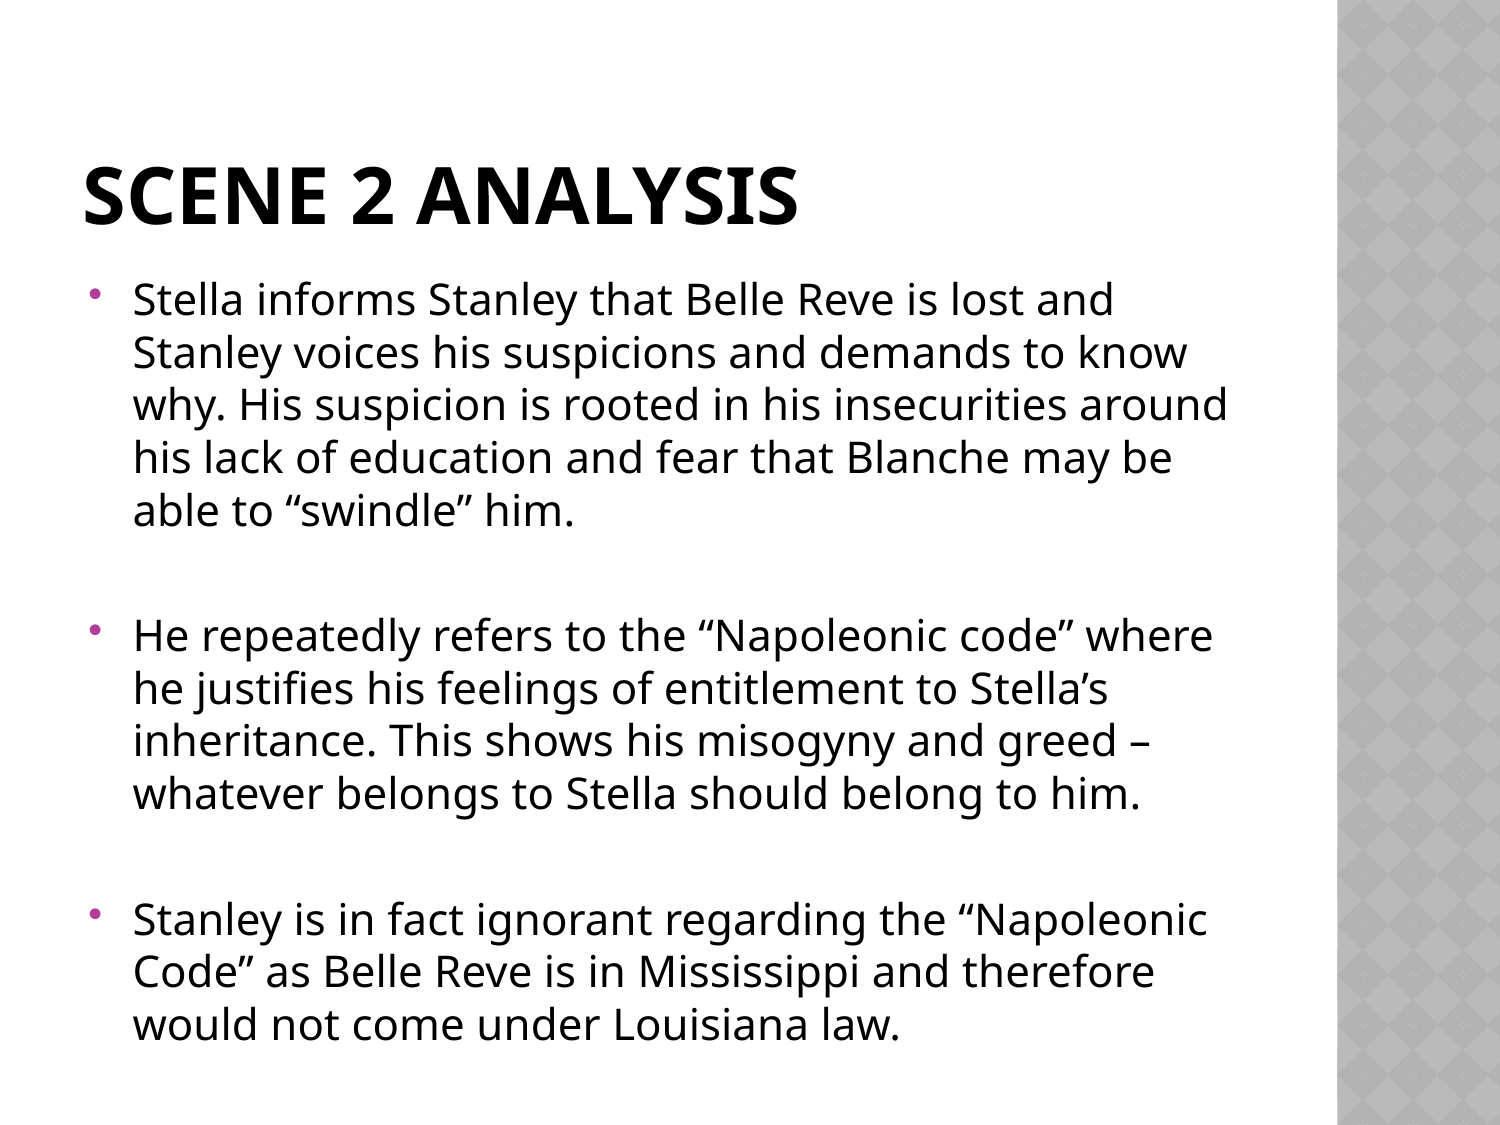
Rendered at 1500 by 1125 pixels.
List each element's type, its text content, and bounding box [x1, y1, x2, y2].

list Stella informs Stanley that Belle Reve is lost and Stanley voices his suspicions and demands to know why. His suspicion is rooted in his insecurities around his lack of education and fear that Blanche may be able to “swindle” him. He repeatedly refers to the “Napoleonic code” where he justifies his feelings of entitlement to Stella’s inheritance. This shows his misogyny and greed – whatever belongs to Stella should belong to him. Stanley is in fact ignorant regarding the “Napoleonic Code” as Belle Reve is in Mississippi and therefore would not come under Louisiana law. [75, 264, 1263, 1059]
title Scene 2 Analysis [75, 52, 1263, 240]
